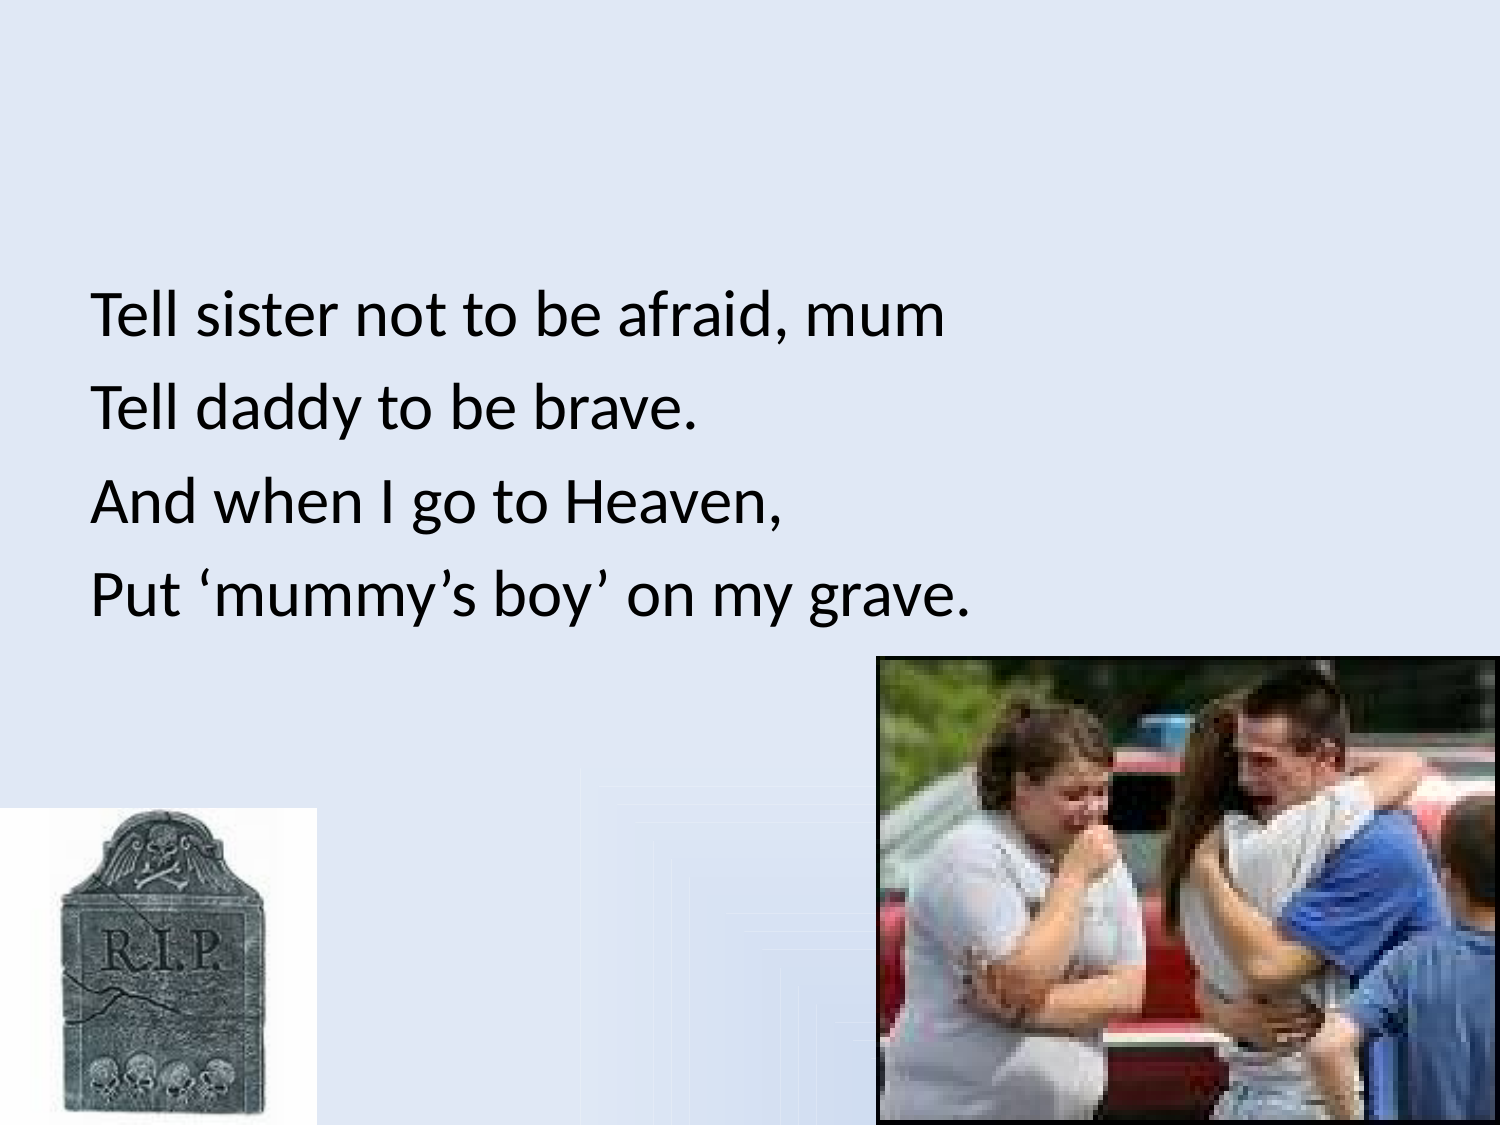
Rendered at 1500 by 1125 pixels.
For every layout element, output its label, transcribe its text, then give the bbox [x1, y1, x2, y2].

picture [0, 808, 317, 1125]
list Tell sister not to be afraid, mum Tell daddy to be brave. And when I go to Heaven, Put ‘mummy’s boy’ on my grave. [75, 262, 1425, 1005]
picture [876, 656, 1500, 1125]
